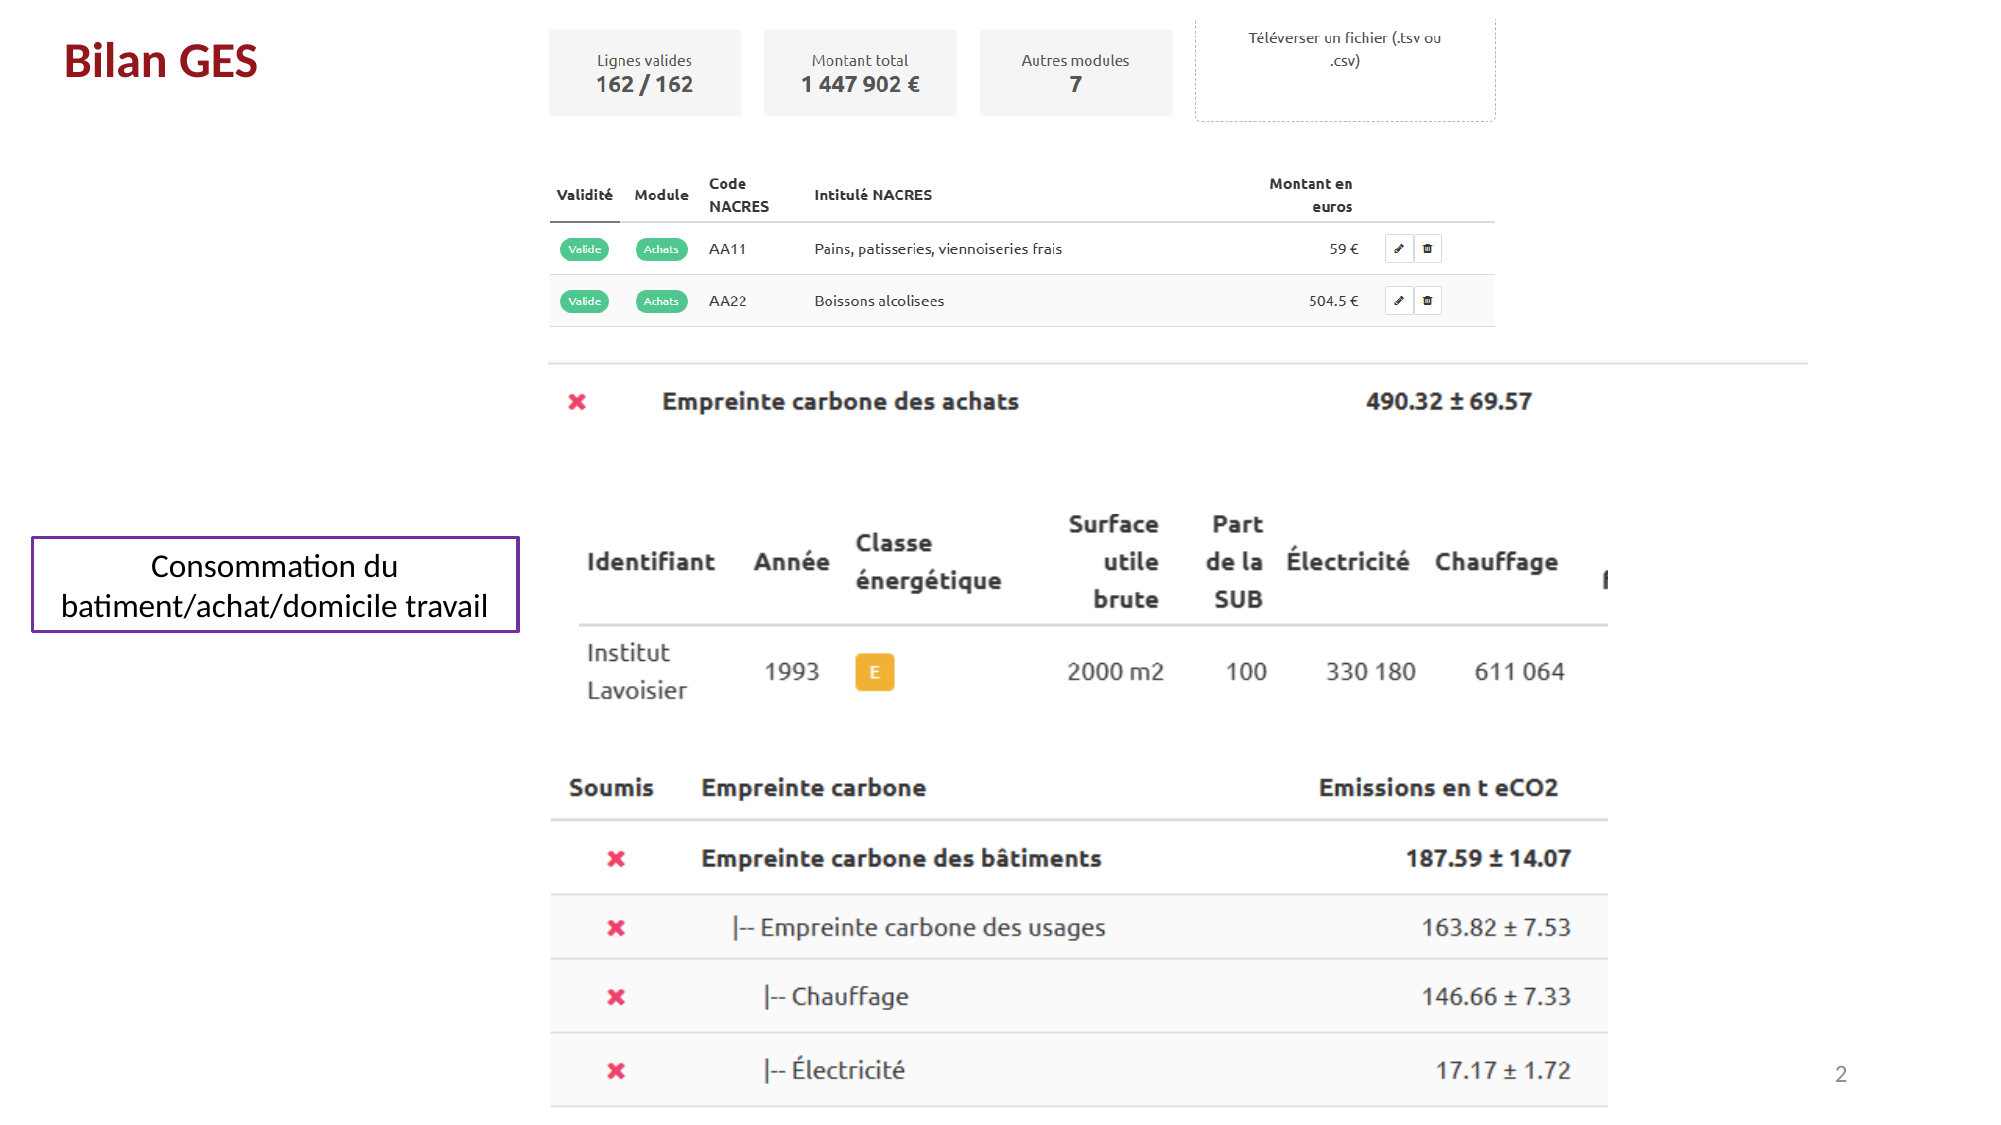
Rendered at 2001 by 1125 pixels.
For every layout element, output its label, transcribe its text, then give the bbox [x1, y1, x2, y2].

picture [579, 514, 1608, 718]
slide_number 2 [1608, 1042, 1863, 1103]
picture [547, 360, 1808, 433]
text_box Consommation du batiment/achat/domicile travail [32, 537, 519, 632]
text_box Bilan GES [49, 19, 274, 95]
picture [533, 19, 1540, 338]
picture [547, 754, 1608, 1109]
